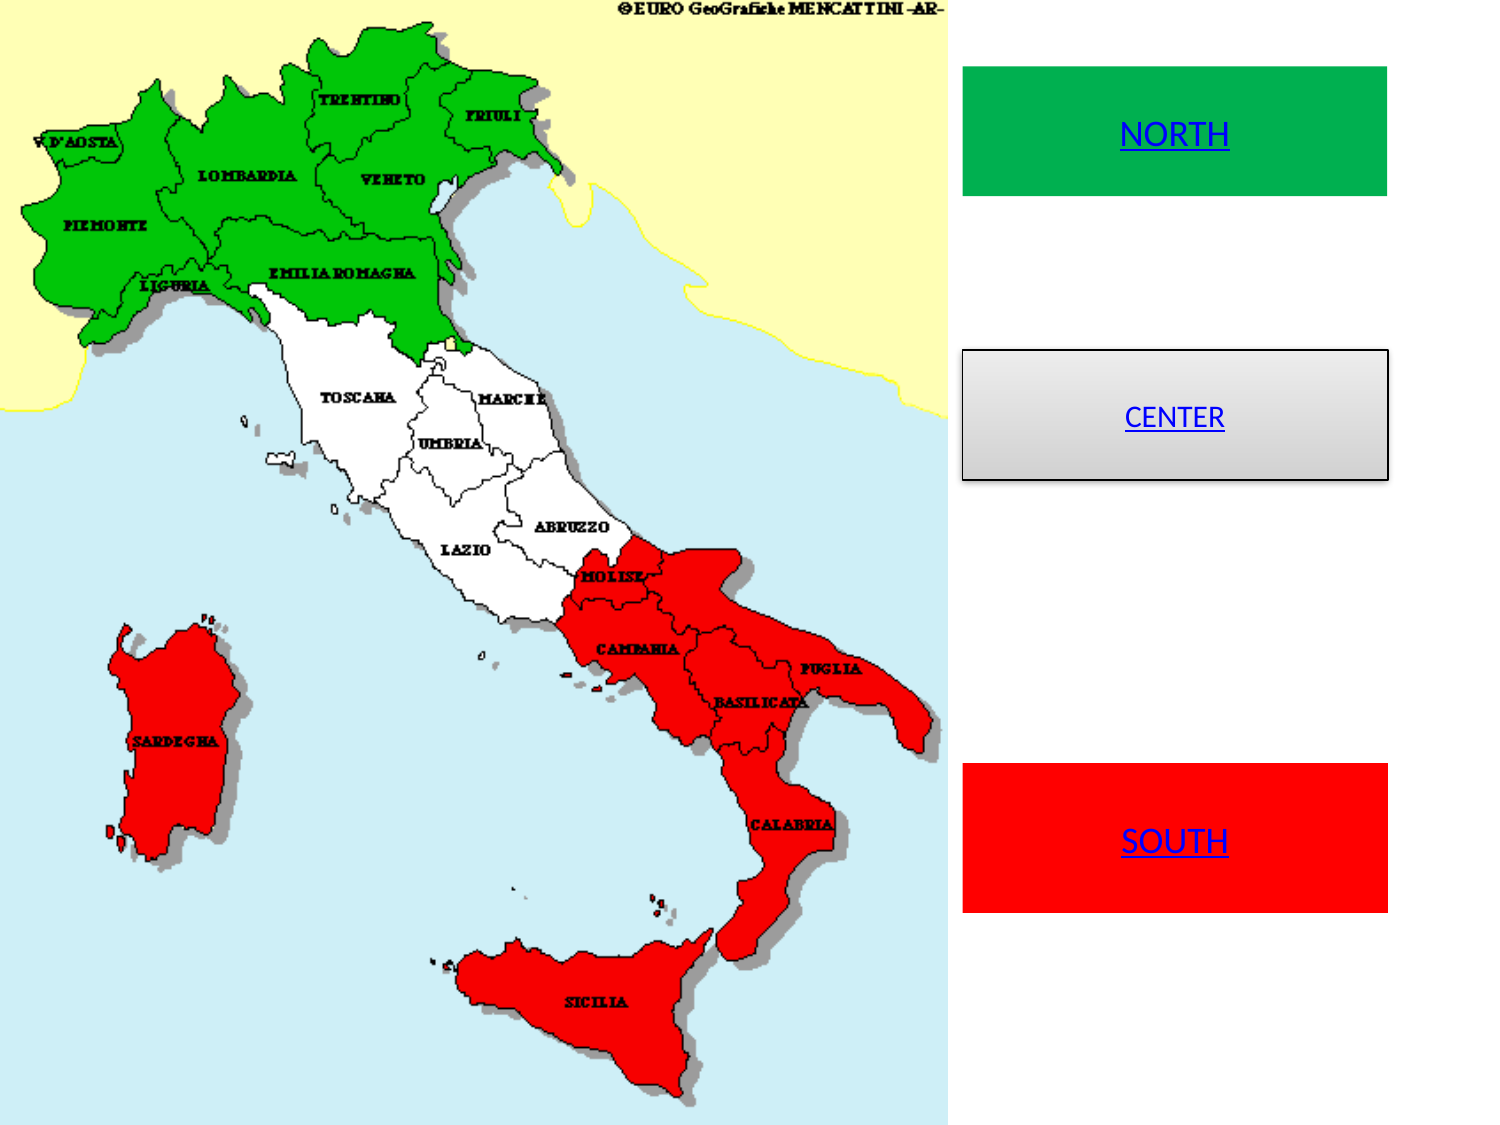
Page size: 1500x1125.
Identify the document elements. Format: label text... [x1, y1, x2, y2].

picture [0, 0, 948, 1125]
title NORTH [962, 66, 1388, 197]
subtitle CENTER [962, 349, 1389, 481]
text_box SOUTH [962, 763, 1388, 913]
